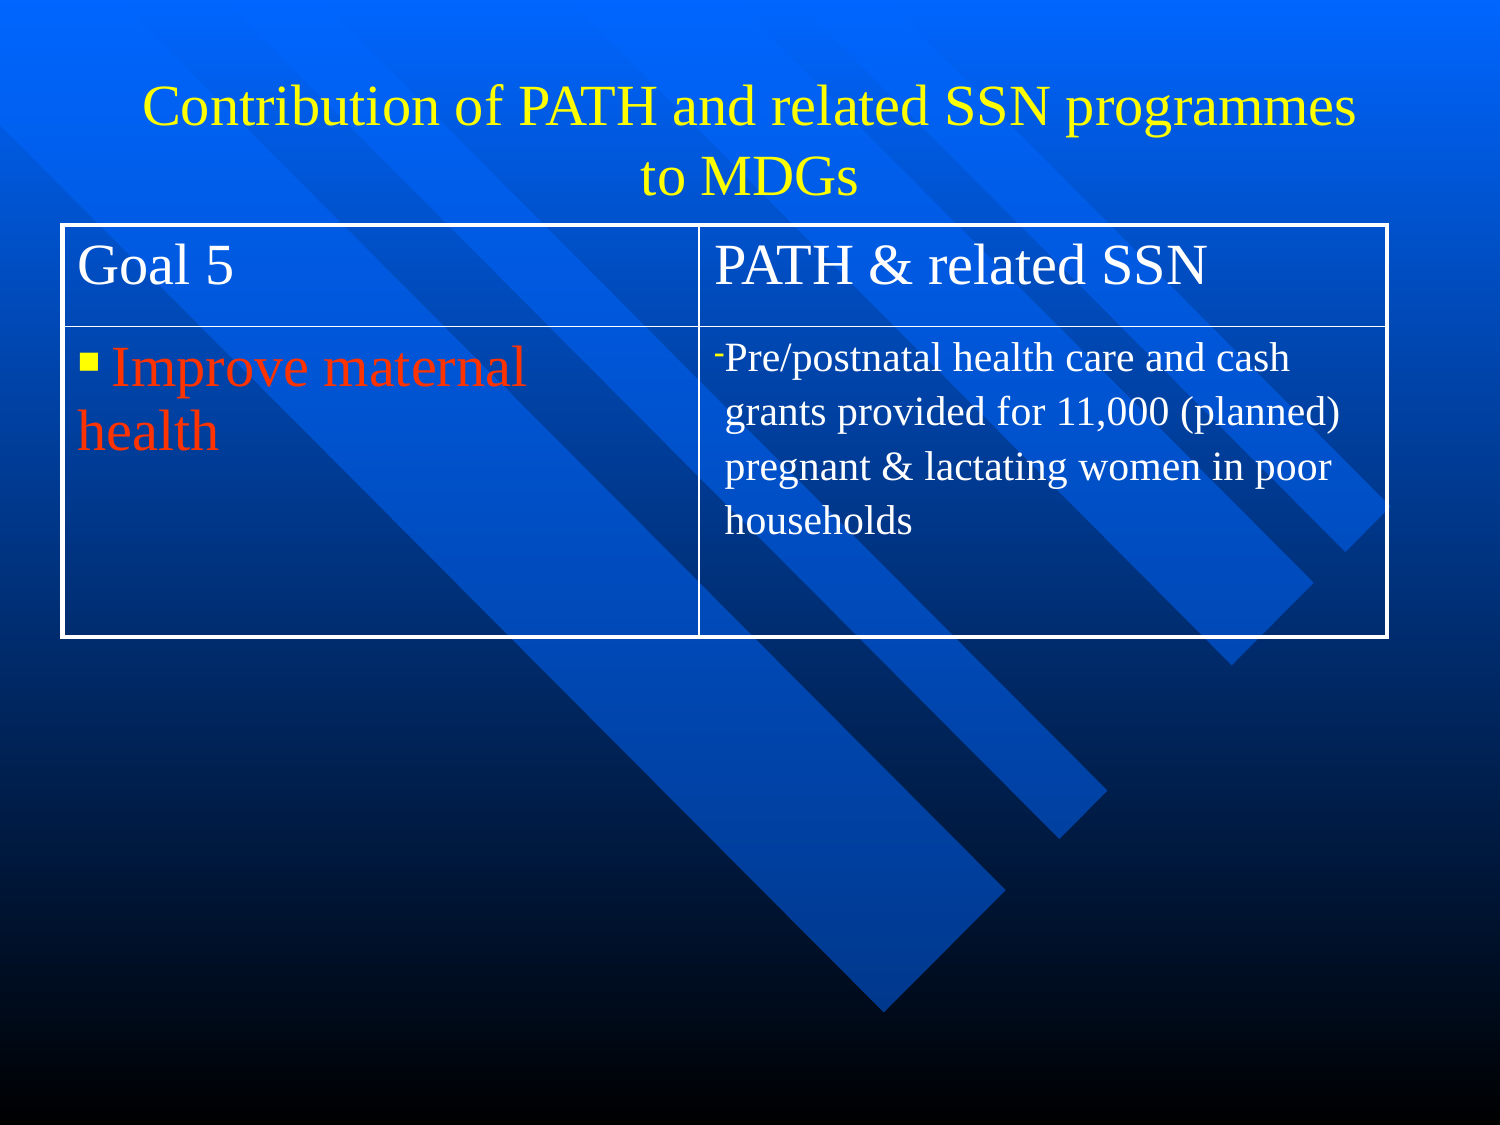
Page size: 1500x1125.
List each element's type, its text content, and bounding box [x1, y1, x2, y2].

table_header PATH & related SSN [700, 227, 1385, 326]
table_cell Pre/postnatal health care and cash grants provided for 11,000 (planned) pregnant & lactating women in poor households [700, 327, 1385, 635]
title Contribution of PATH and related SSN programmes to MDGs [112, 37, 1388, 223]
table_cell Improve maternal health [65, 327, 698, 635]
table_header Goal 5 [65, 227, 698, 326]
